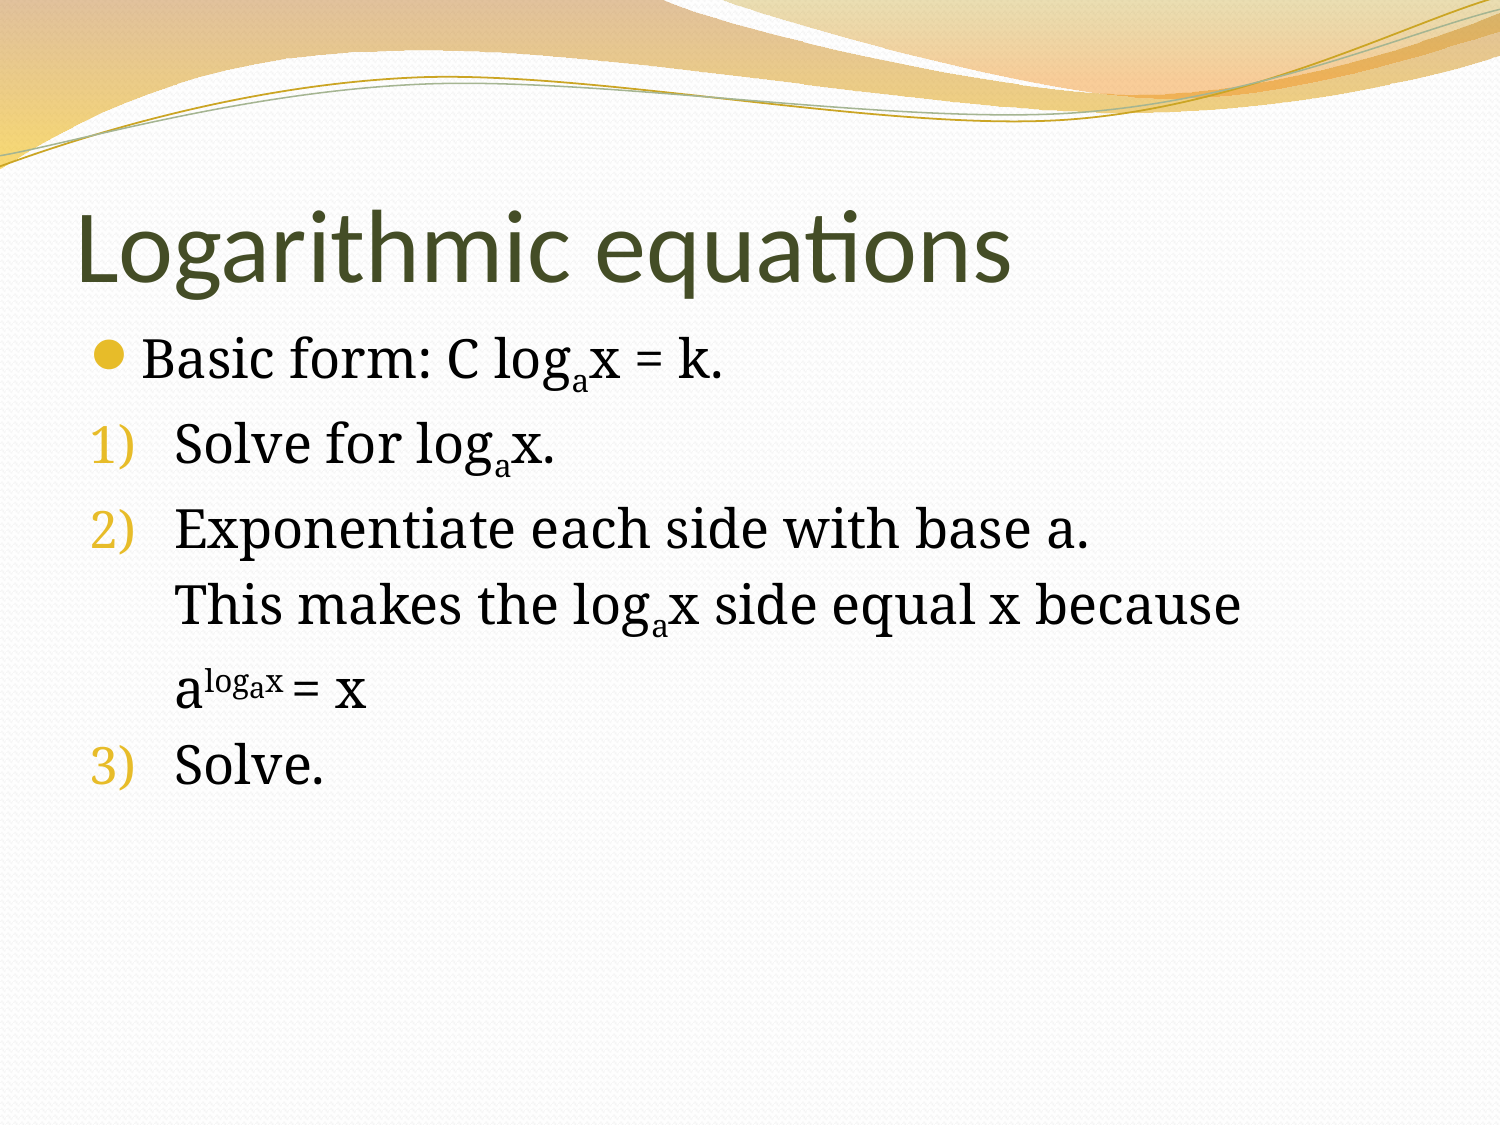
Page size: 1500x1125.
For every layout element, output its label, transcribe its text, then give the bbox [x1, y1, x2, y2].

title Logarithmic equations [75, 115, 1425, 303]
list Basic form: C logax = k. Solve for logax. Exponentiate each side with base a. This makes the logax side equal x because alogax = x Solve. [75, 317, 1425, 1038]
